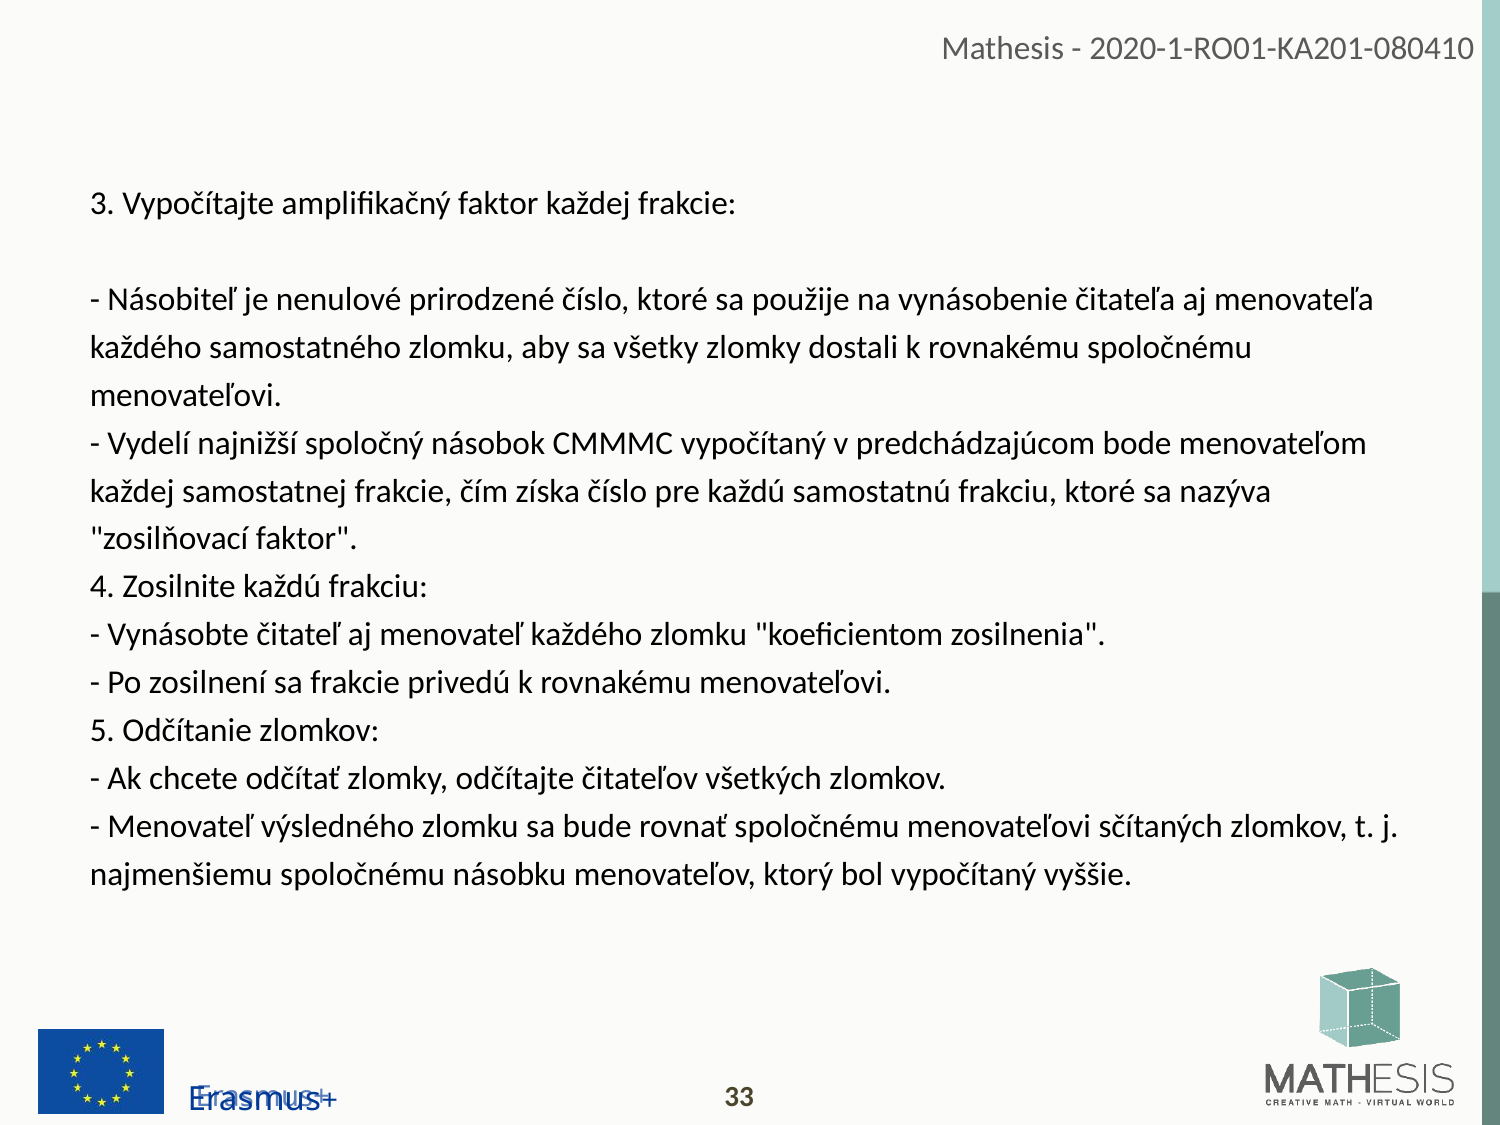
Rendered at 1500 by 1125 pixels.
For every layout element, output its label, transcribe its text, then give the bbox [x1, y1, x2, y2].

picture [38, 1029, 164, 1114]
list 3. Vypočítajte amplifikačný faktor každej frakcie: - Násobiteľ je nenulové prirodzené číslo, ktoré sa použije na vynásobenie čitateľa aj menovateľa každého samostatného zlomku, aby sa všetky zlomky dostali k rovnakému spoločnému menovateľovi. - Vydelí najnižší spoločný násobok CMMMC vypočítaný v predchádzajúcom bode menovateľom každej samostatnej frakcie, čím získa číslo pre každú samostatnú frakciu, ktoré sa nazýva "zosilňovací faktor". 4. Zosilnite každú frakciu: - Vynásobte čitateľ aj menovateľ každého zlomku "koeficientom zosilnenia". - Po zosilnení sa frakcie privedú k rovnakému menovateľovi. 5. Odčítanie zlomkov: - Ak chcete odčítať zlomky, odčítajte čitateľov všetkých zlomkov. - Menovateľ výsledného zlomku sa bude rovnať spoločnému menovateľovi sčítaných zlomkov, t. j. najmenšiemu spoločnému násobku menovateľov, ktorý bol vypočítaný vyššie. [75, 166, 1425, 946]
